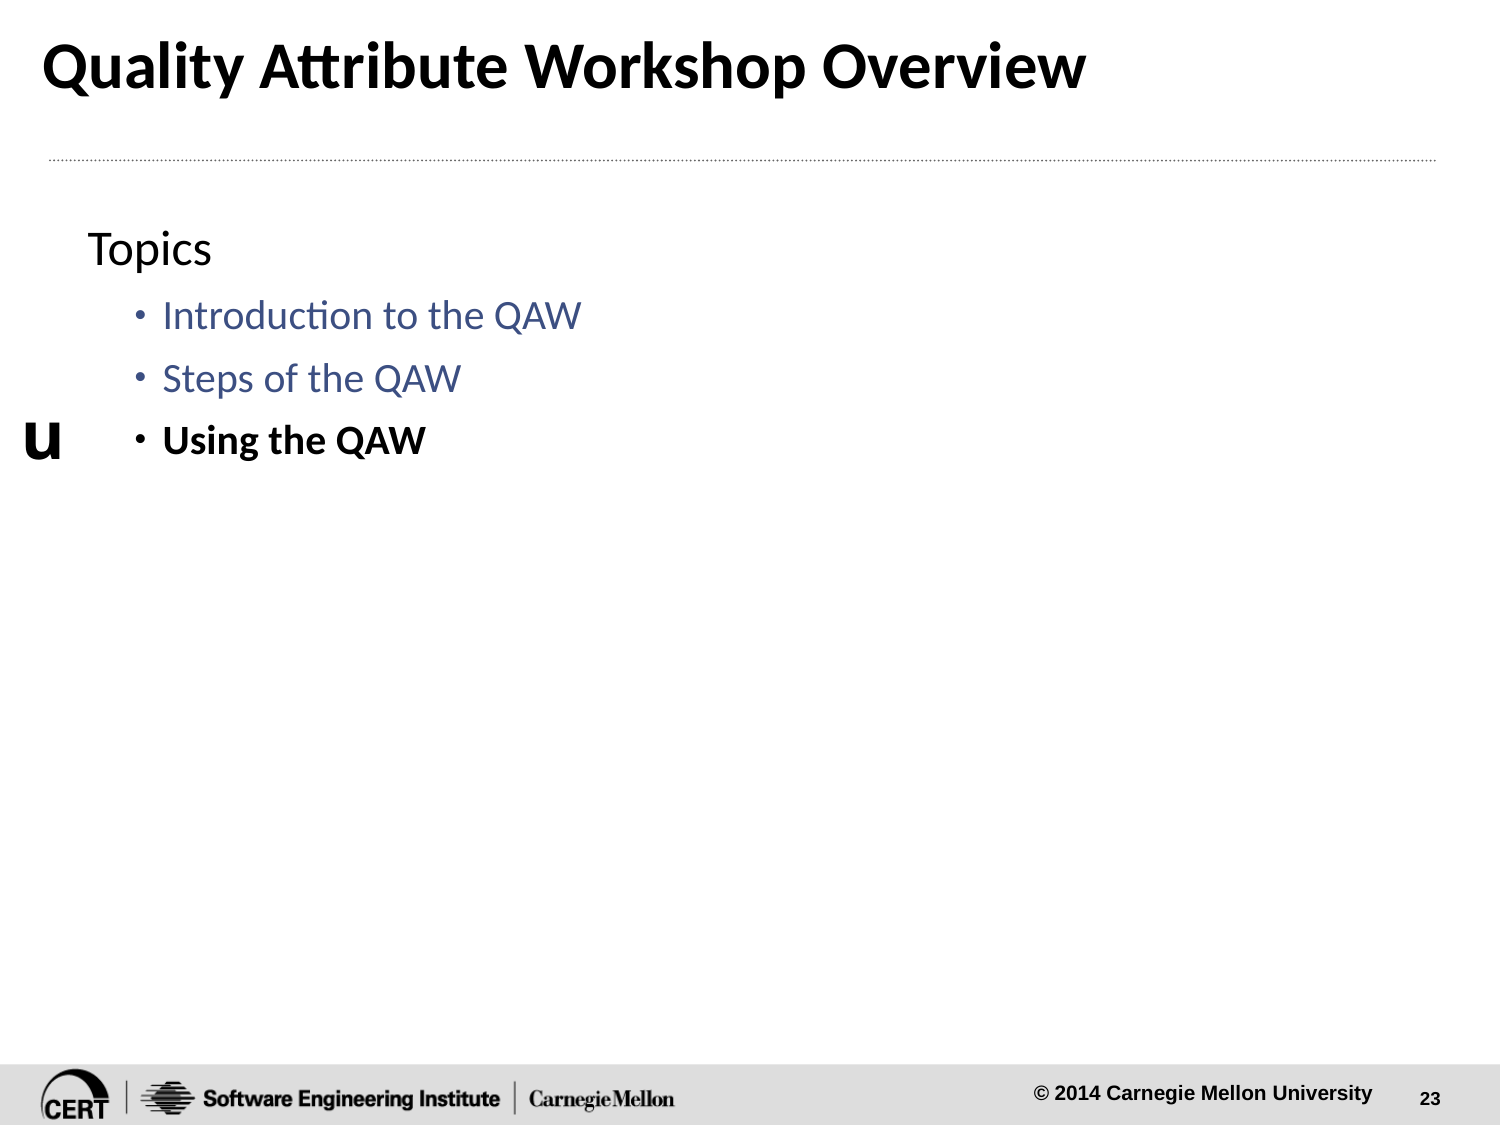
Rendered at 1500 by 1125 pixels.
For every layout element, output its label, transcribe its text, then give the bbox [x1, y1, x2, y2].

list Topics Introduction to the QAW Steps of the QAW Using the QAW [87, 218, 1349, 699]
title Quality Attribute Workshop Overview [42, 37, 1434, 155]
text_box u [0, 393, 86, 474]
picture [24, 1065, 688, 1125]
